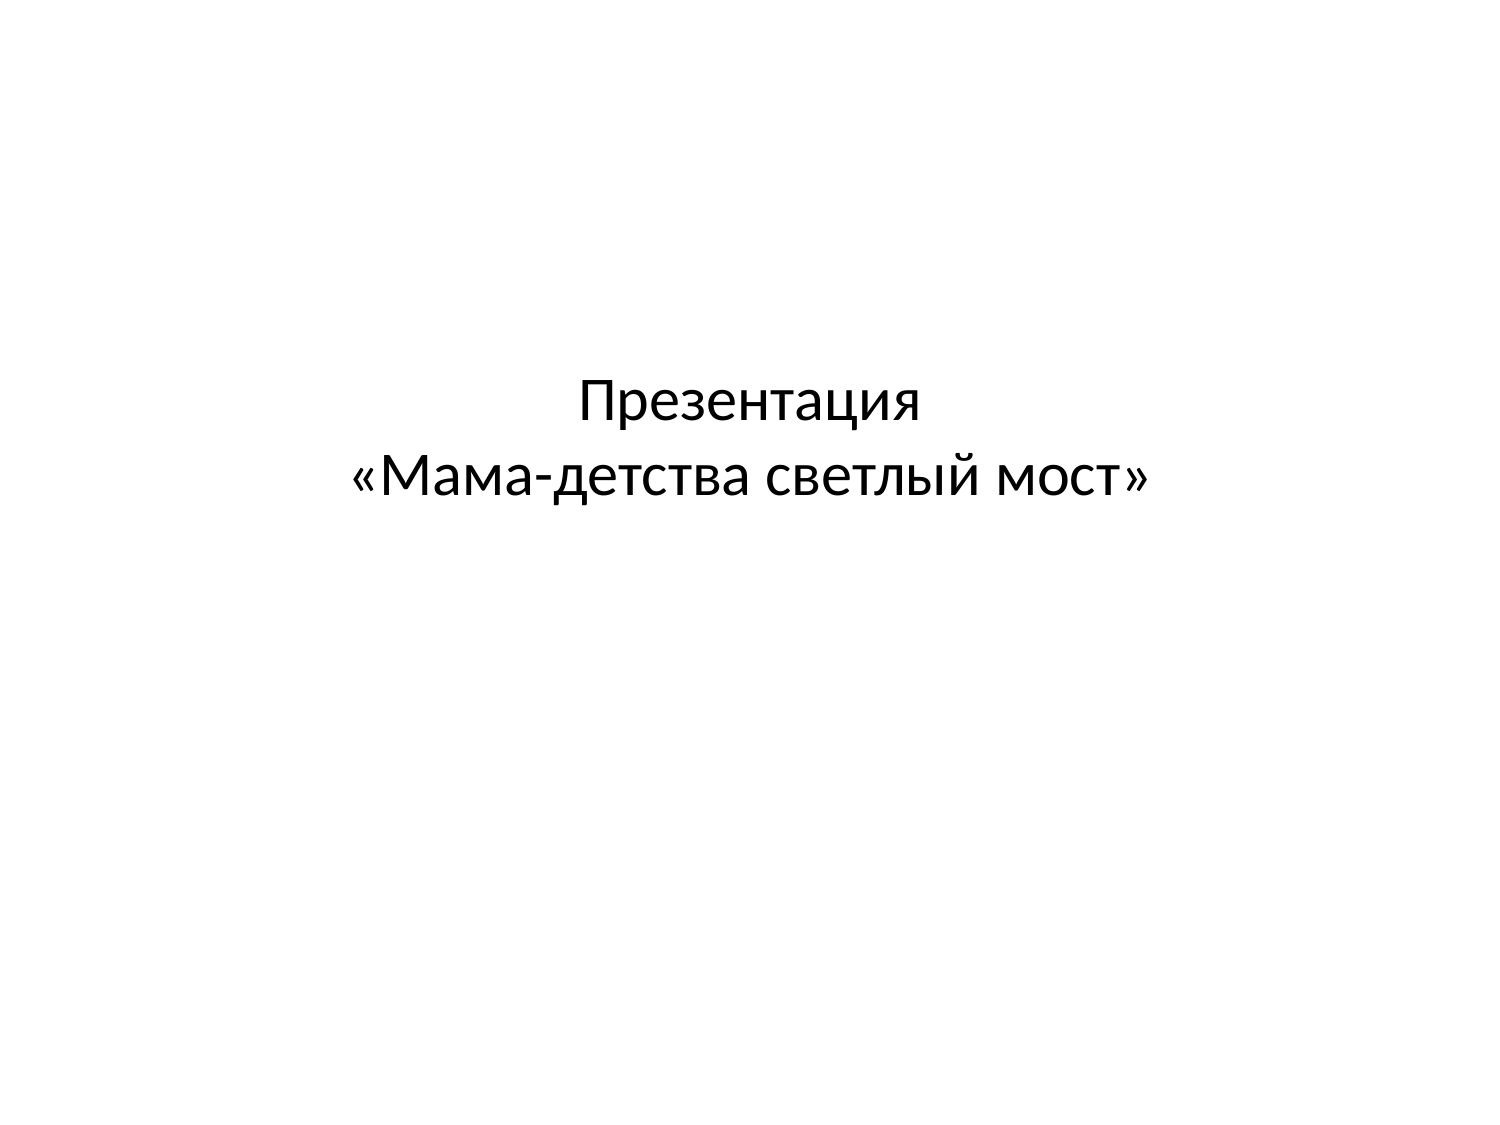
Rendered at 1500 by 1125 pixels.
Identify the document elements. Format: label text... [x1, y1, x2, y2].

title Презентация «Мама-детства светлый мост» [112, 349, 1388, 591]
